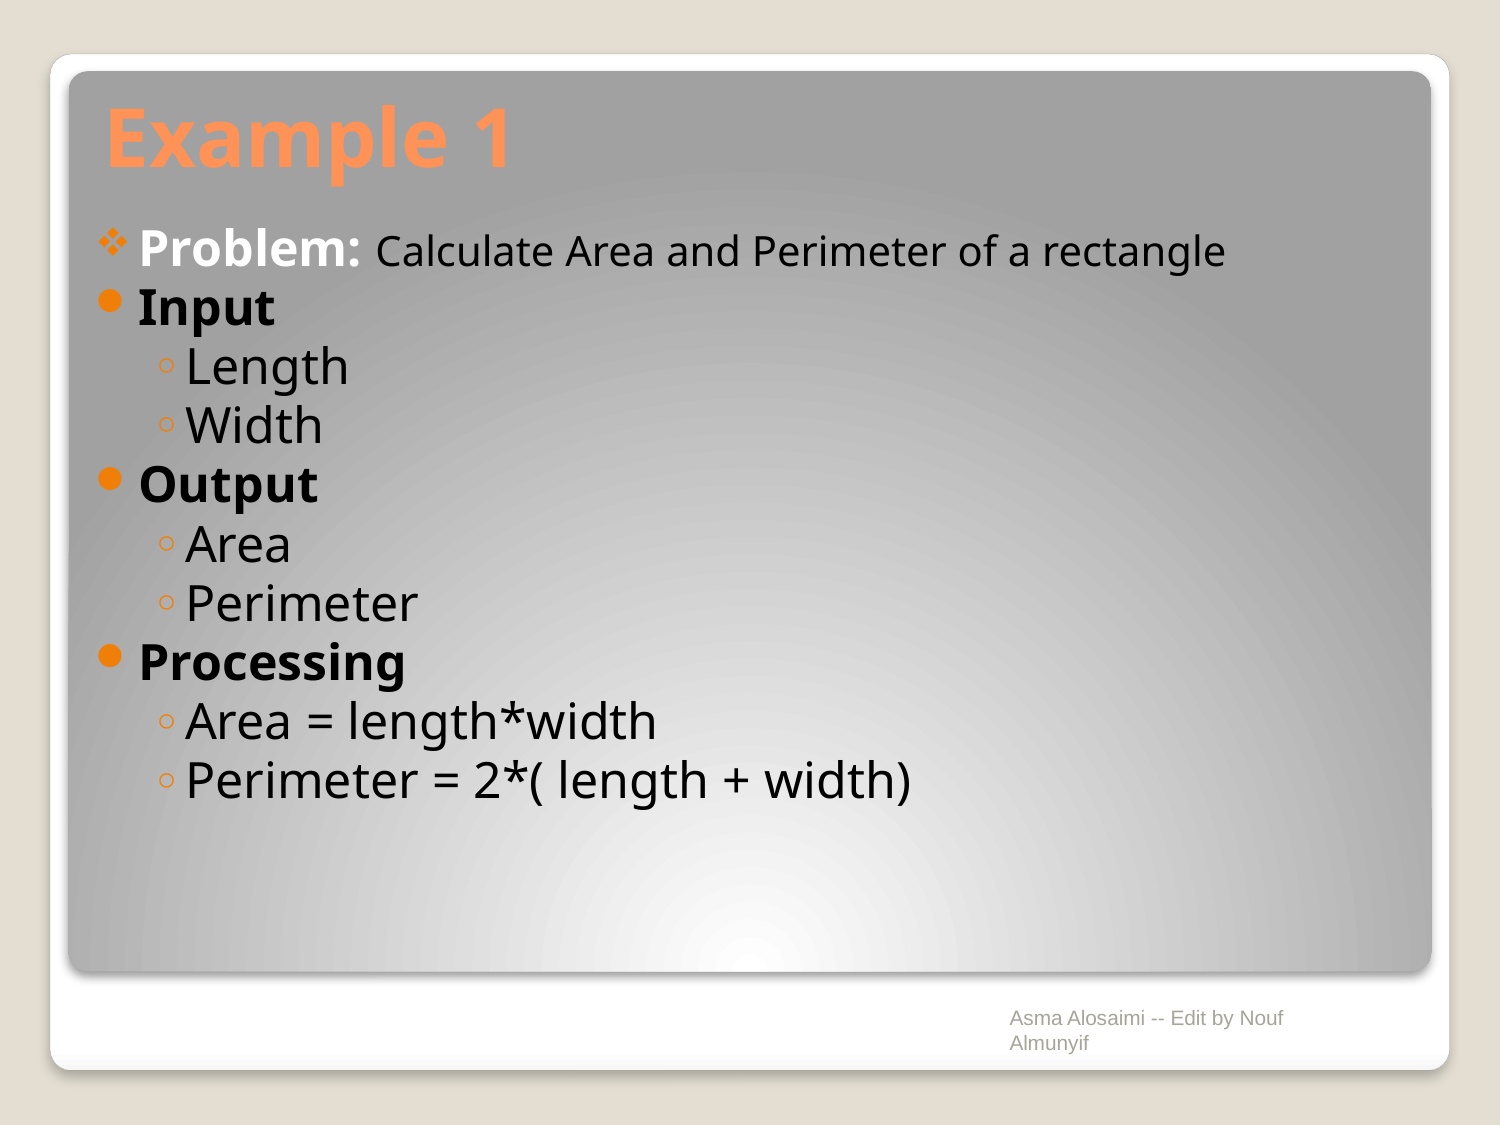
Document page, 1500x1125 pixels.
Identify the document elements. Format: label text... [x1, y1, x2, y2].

title Example 1 [88, 78, 1500, 192]
footer Asma Alosaimi -- Edit by Nouf Almunyif [994, 1002, 1370, 1063]
list Problem: Calculate Area and Perimeter of a rectangle Input Length Width Output Area Perimeter Processing Area = length*width Perimeter = 2*( length + width) [64, 208, 1340, 1063]
